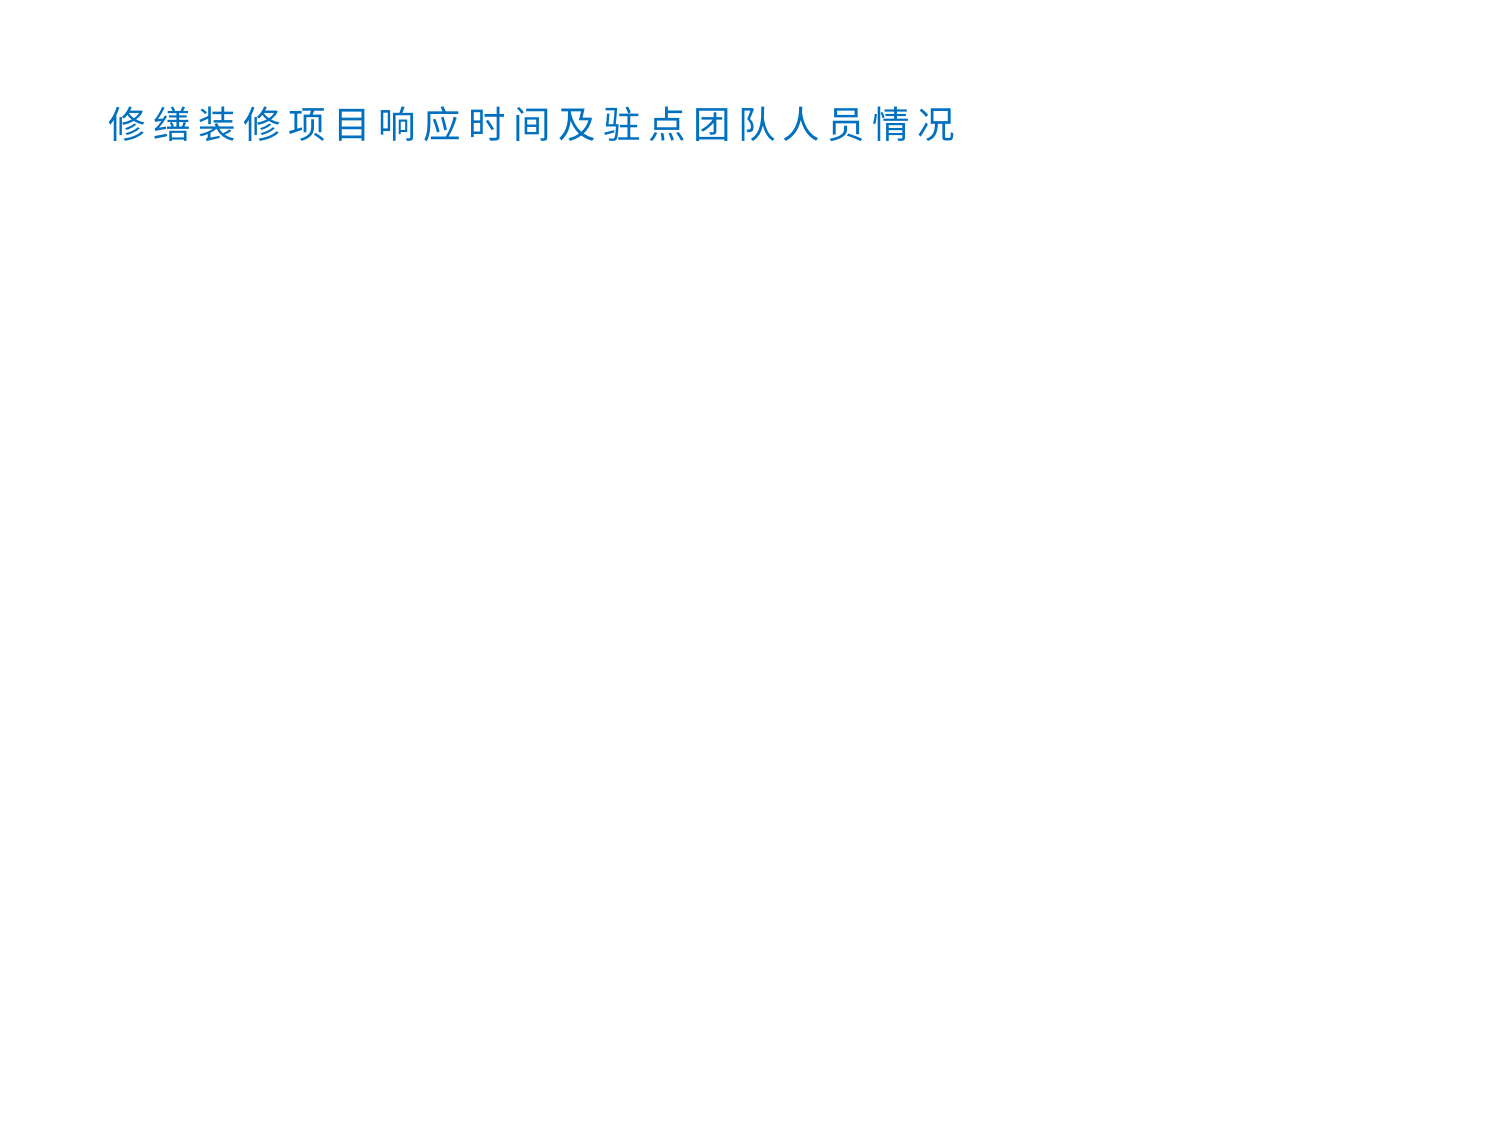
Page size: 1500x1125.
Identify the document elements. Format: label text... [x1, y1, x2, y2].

text_box 修缮装修项目响应时间及驻点团队人员情况 [93, 93, 1066, 154]
